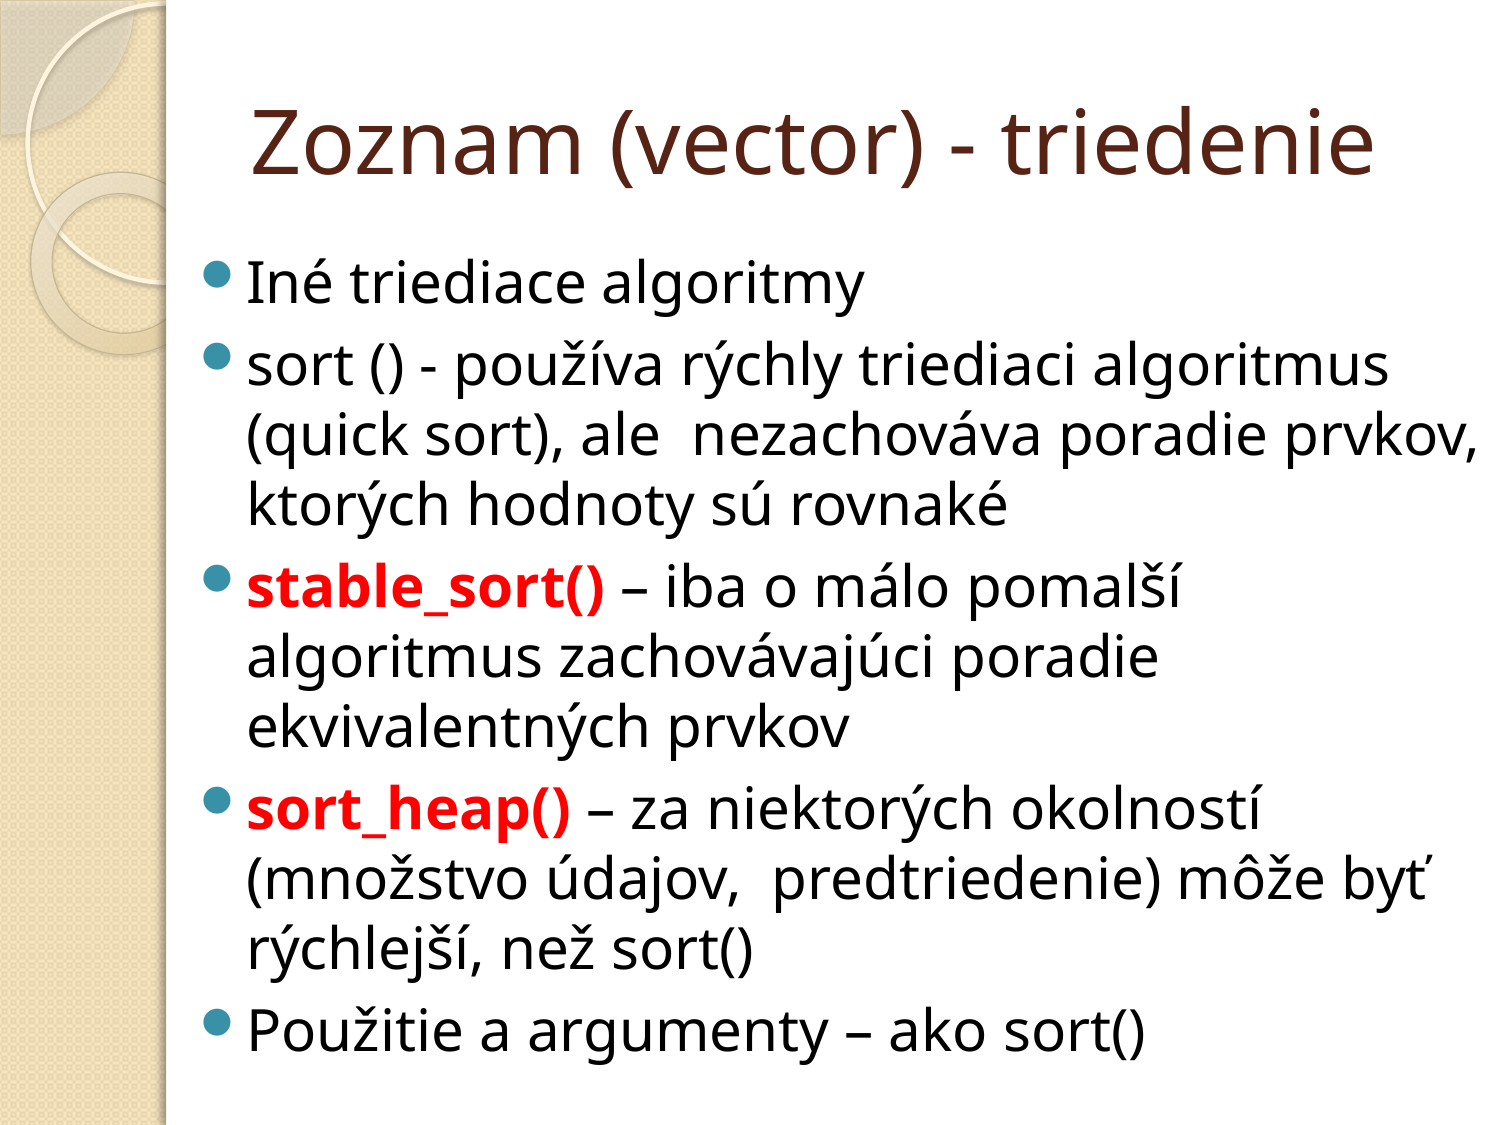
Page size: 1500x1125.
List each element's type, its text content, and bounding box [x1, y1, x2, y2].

list Iné triediace algoritmy sort () - používa rýchly triediaci algoritmus (quick sort), ale nezachováva poradie prvkov, ktorých hodnoty sú rovnaké stable_sort() – iba o málo pomalší algoritmus zachovávajúci poradie ekvivalentných prvkov sort_heap() – za niektorých okolností (množstvo údajov, predtriedenie) môže byť rýchlejší, než sort() Použitie a argumenty – ako sort() [171, 237, 1500, 1125]
title Zoznam (vector) - triedenie [235, 45, 1466, 233]
